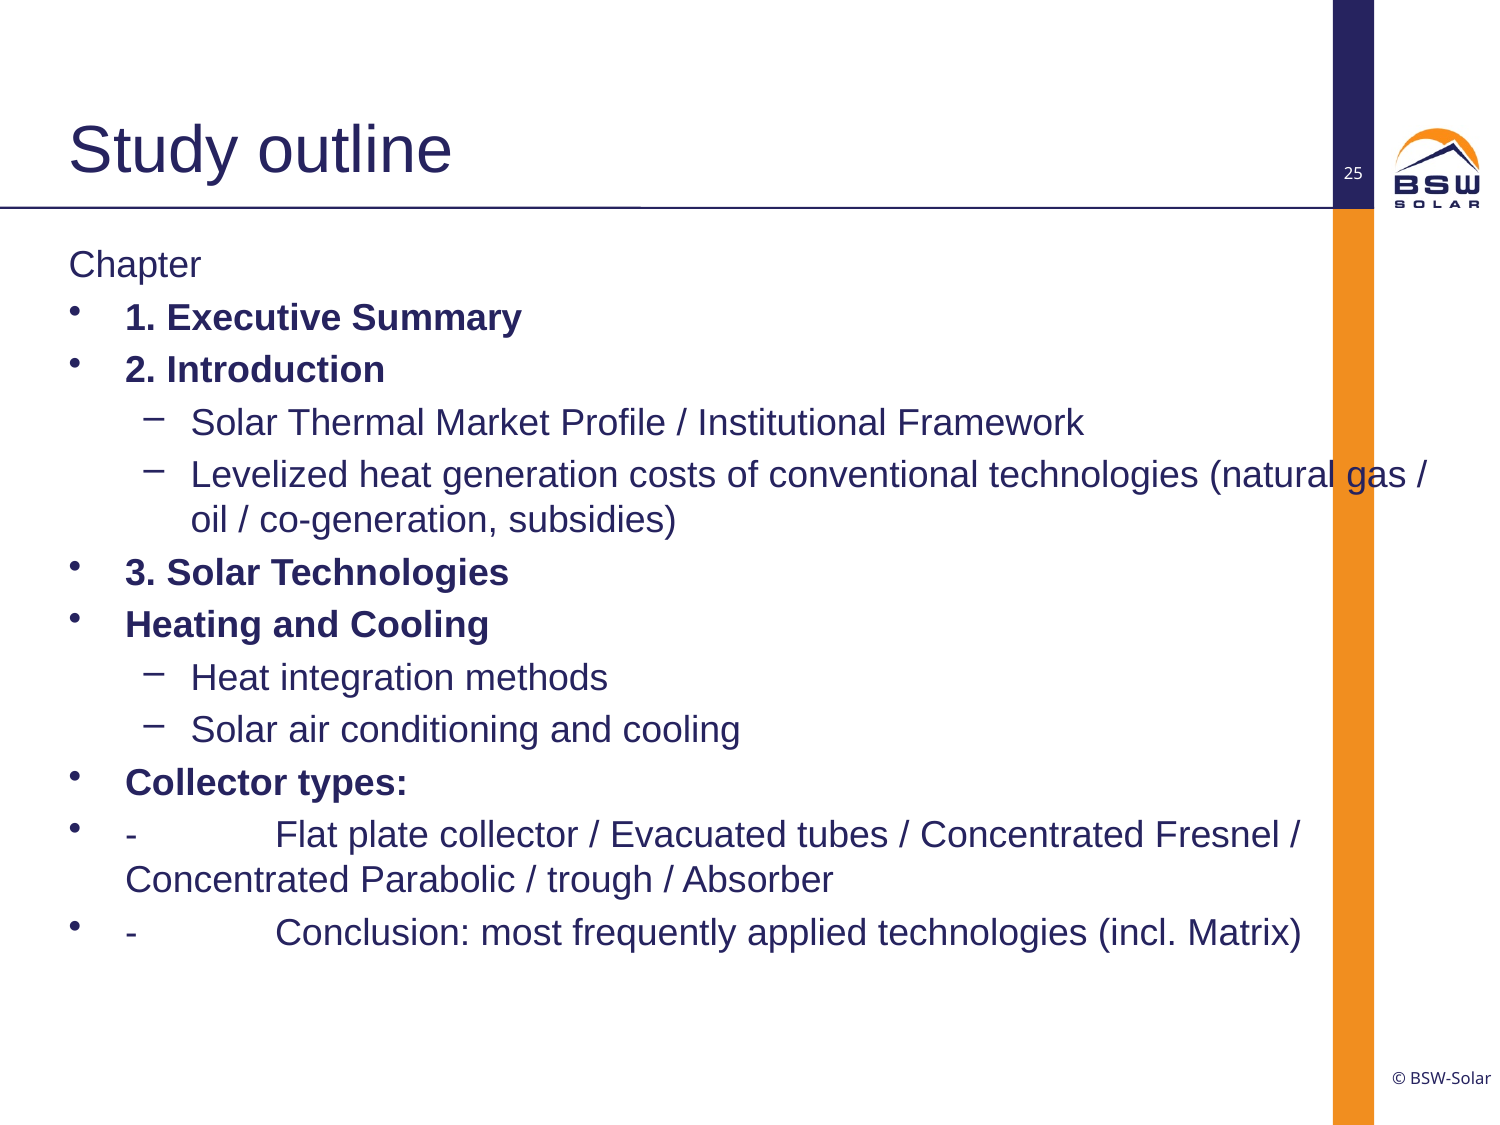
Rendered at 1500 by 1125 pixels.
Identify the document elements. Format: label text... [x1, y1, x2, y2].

picture [1391, 125, 1482, 208]
footer © BSW-Solar [1392, 924, 1500, 1088]
slide_number 25 [1332, 81, 1375, 186]
title Study outline [68, 0, 1263, 187]
list Chapter 1. Executive Summary 2. Introduction Solar Thermal Market Profile / Institutional Framework Levelized heat generation costs of conventional technologies (natural gas / oil / co-generation, subsidies) 3. Solar Technologies Heating and Cooling Heat integration methods Solar air conditioning and cooling Collector types: - Flat plate collector / Evacuated tubes / Concentrated Fresnel / Concentrated Parabolic / trough / Absorber - Conclusion: most frequently applied technologies (incl. Matrix) [68, 240, 1454, 1086]
